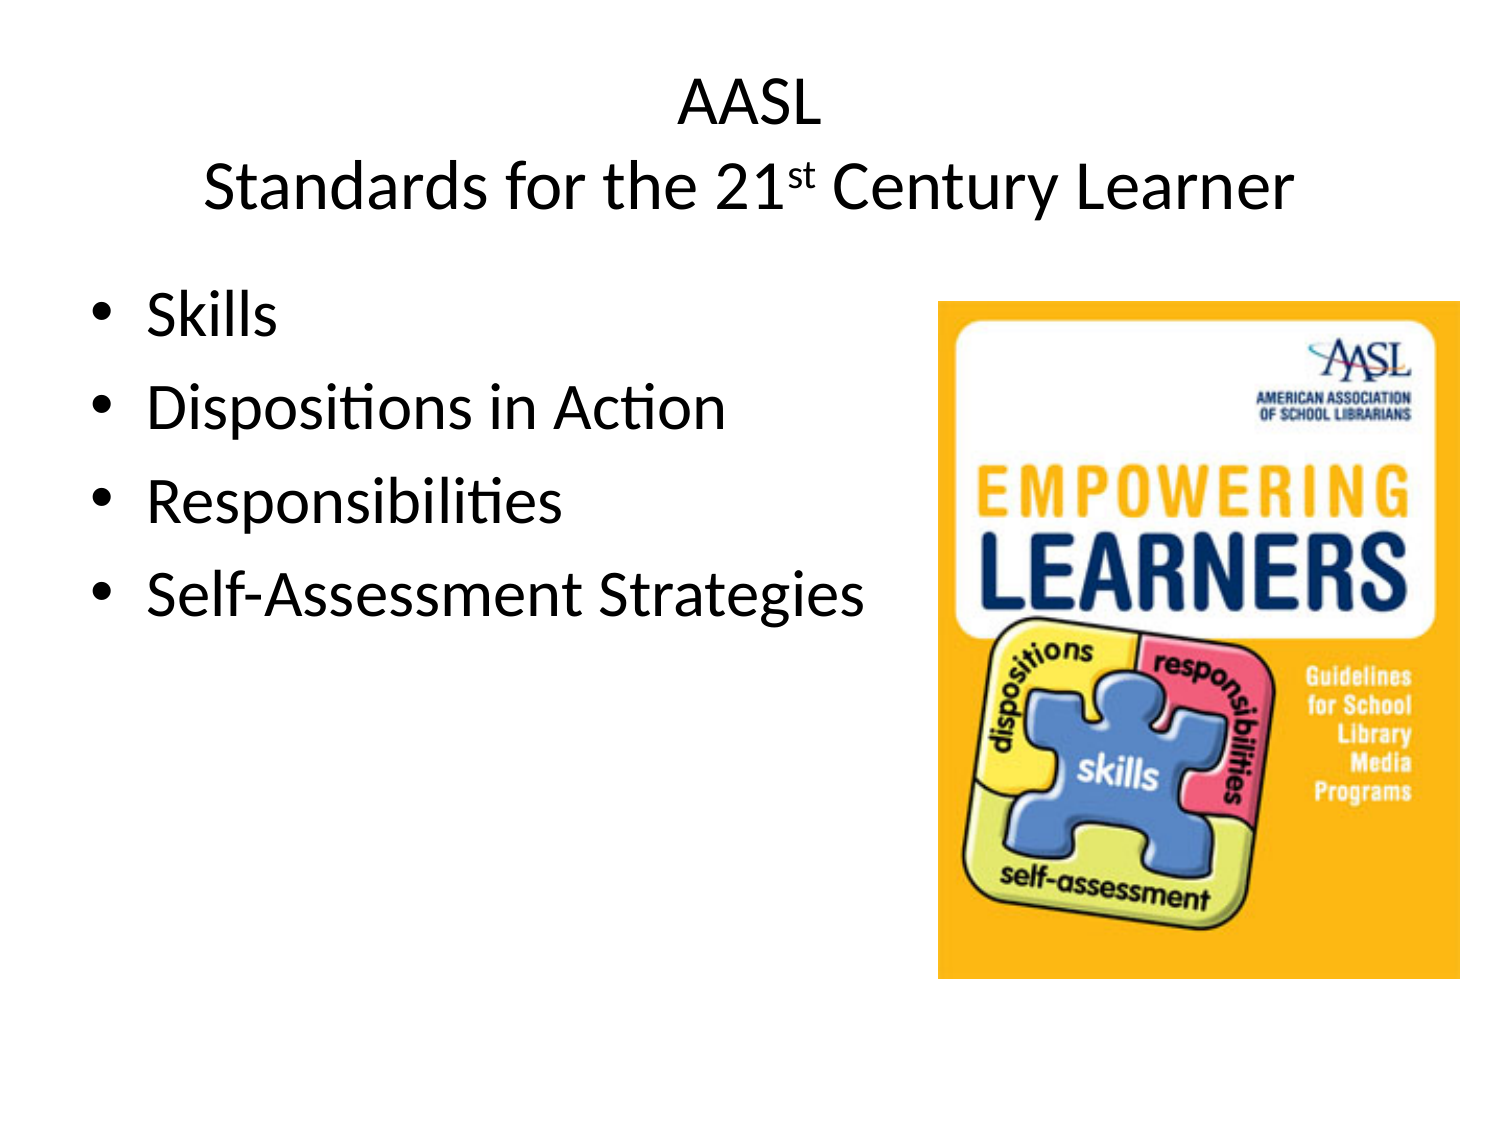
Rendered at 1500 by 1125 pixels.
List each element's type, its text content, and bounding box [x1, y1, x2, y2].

list Skills Dispositions in Action Responsibilities Self-Assessment Strategies [75, 262, 900, 1005]
picture [938, 301, 1460, 979]
title AASL Standards for the 21st Century Learner [75, 45, 1425, 233]
